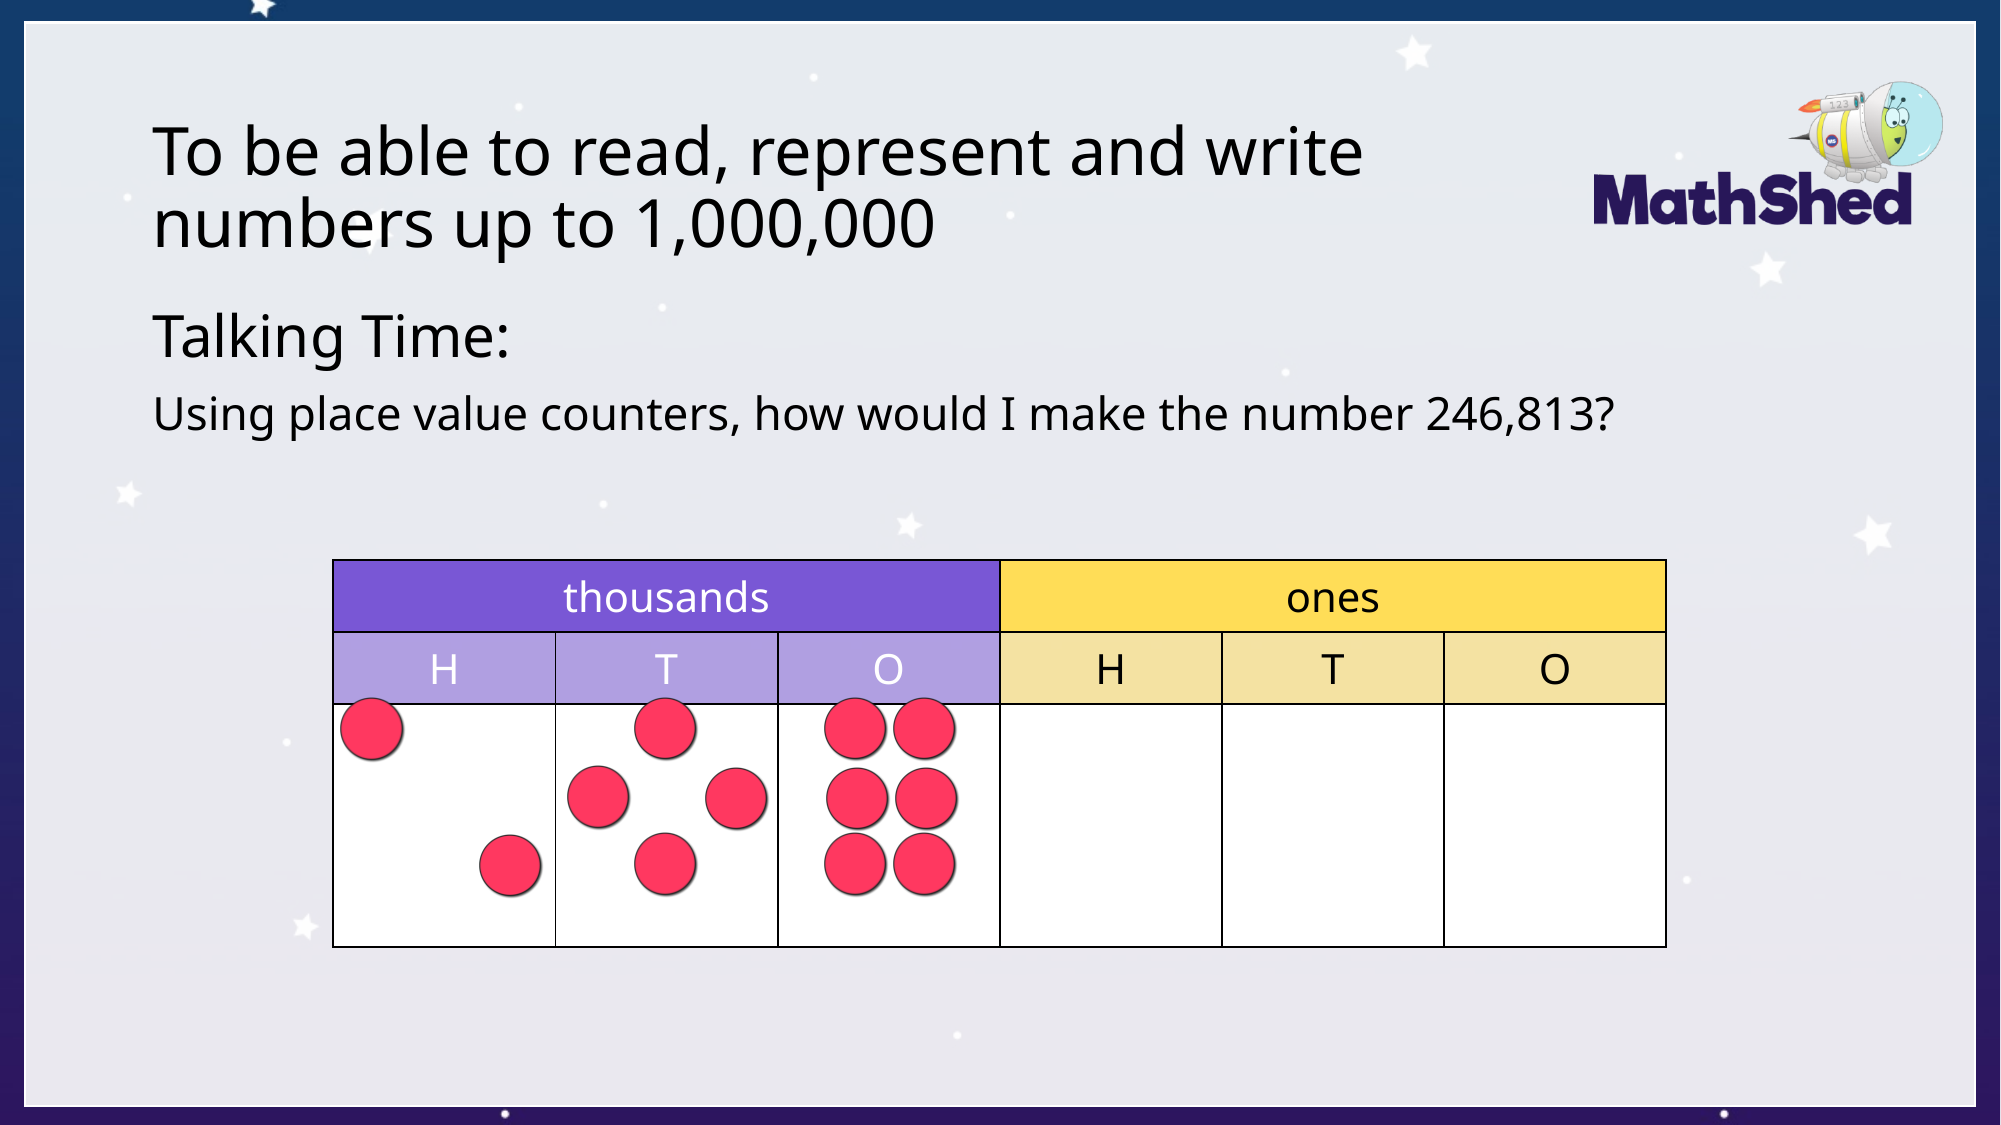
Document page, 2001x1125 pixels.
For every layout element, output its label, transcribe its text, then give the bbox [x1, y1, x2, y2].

table_cell [779, 705, 999, 946]
table_cell H [1001, 633, 1221, 703]
table_cell T [1223, 633, 1443, 703]
table_header thousands [334, 561, 999, 631]
table_cell T [556, 633, 777, 703]
table_cell [1001, 705, 1221, 946]
table_header ones [1001, 561, 1665, 631]
table_cell [1445, 705, 1665, 946]
table_cell H [334, 633, 555, 703]
title To be able to read, represent and write numbers up to 1,000,000 [137, 81, 1578, 299]
table_cell [334, 705, 555, 946]
table_cell [1223, 705, 1443, 946]
table_cell O [1445, 633, 1665, 703]
picture [0, 0, 2001, 1125]
list Talking Time: Using place value counters, how would I make the number 246,813? [137, 299, 1863, 1014]
table_cell [556, 705, 777, 946]
table_cell O [779, 633, 999, 703]
